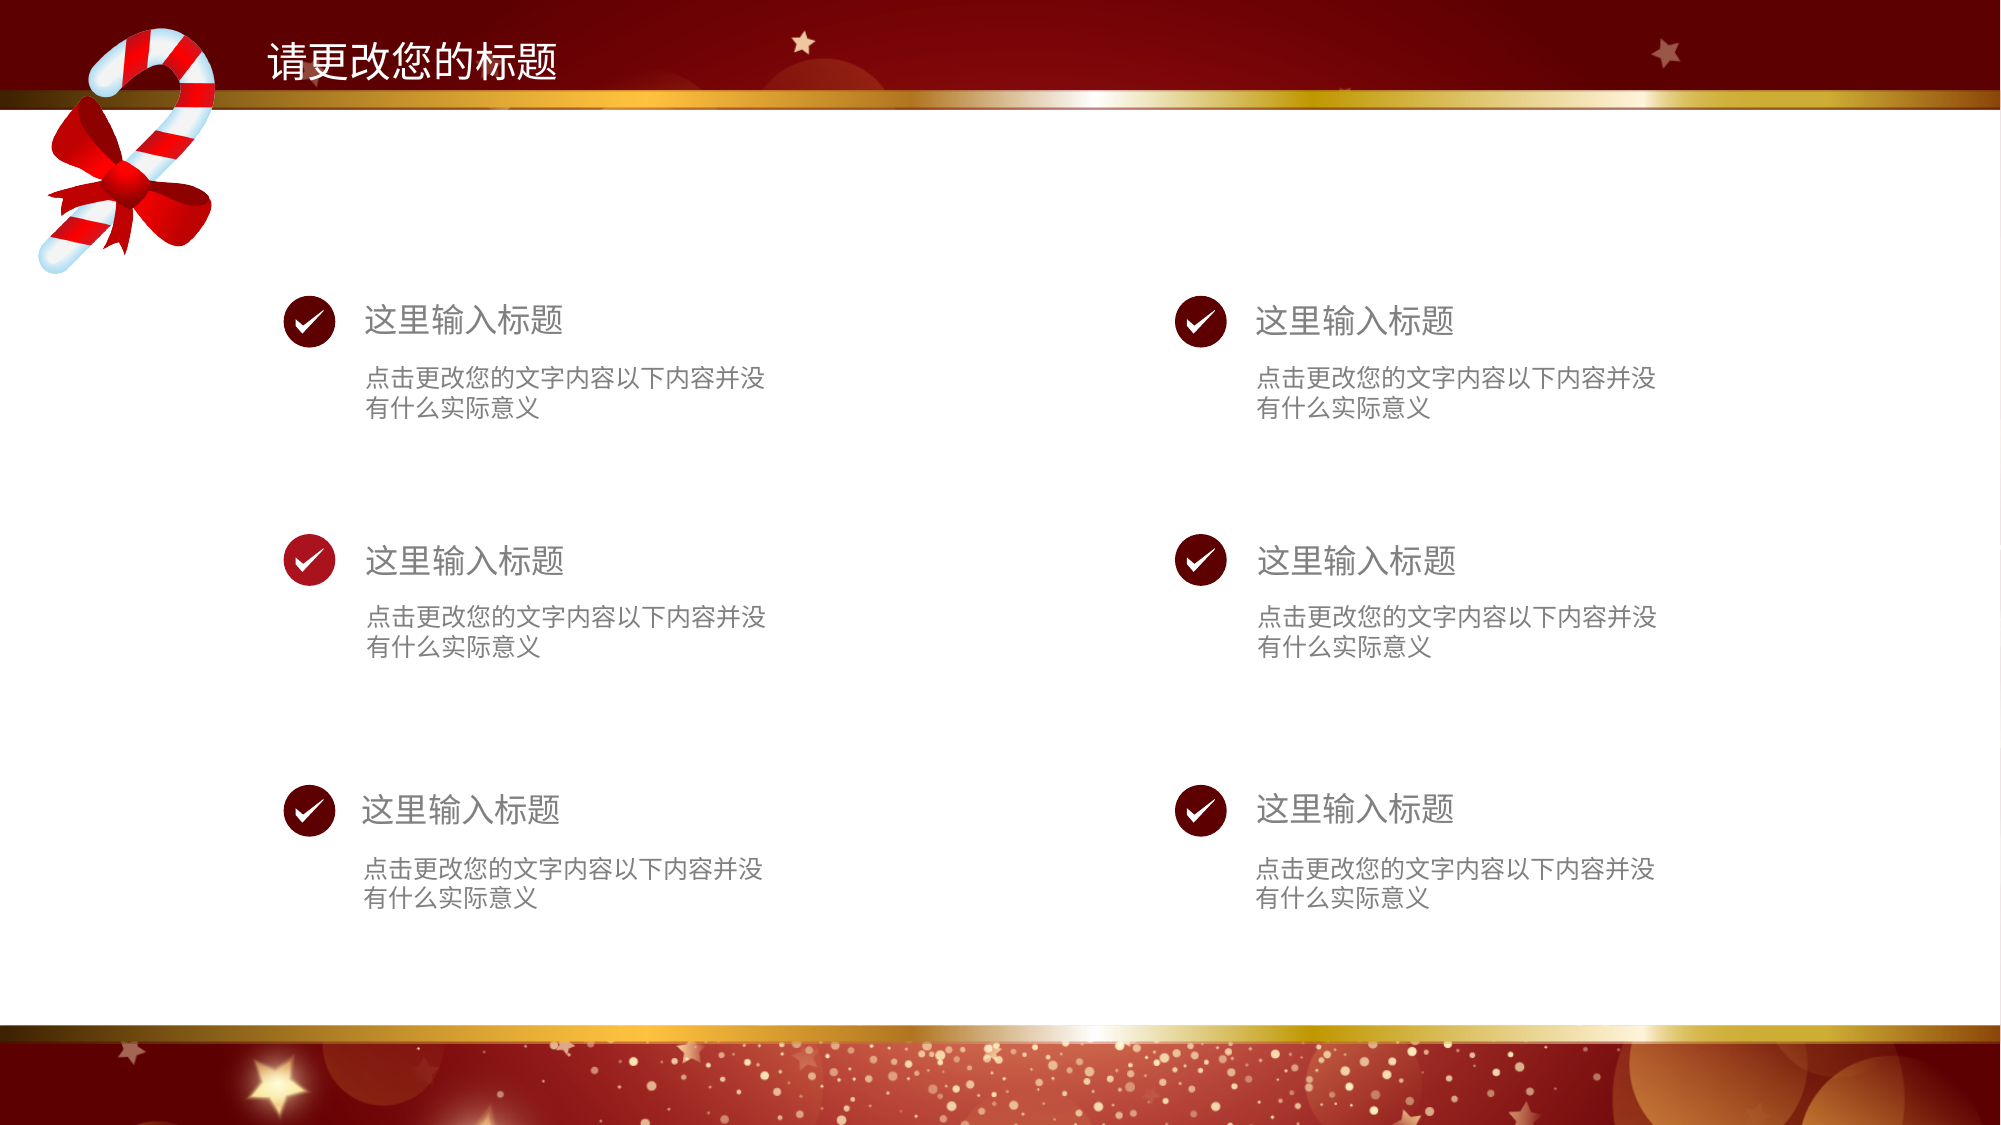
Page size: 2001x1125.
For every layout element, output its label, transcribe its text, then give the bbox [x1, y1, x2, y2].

text_box 请更改您的标题 [251, 28, 729, 94]
picture [0, 0, 2001, 274]
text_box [1174, 784, 1227, 837]
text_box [346, 788, 799, 934]
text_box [1242, 529, 1693, 682]
picture [0, 1026, 2001, 1125]
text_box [1241, 788, 1691, 934]
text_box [1174, 295, 1227, 348]
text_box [349, 297, 801, 443]
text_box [1174, 534, 1227, 586]
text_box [1241, 297, 1692, 443]
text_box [283, 784, 336, 837]
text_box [283, 295, 336, 348]
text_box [350, 531, 802, 682]
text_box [283, 534, 336, 586]
